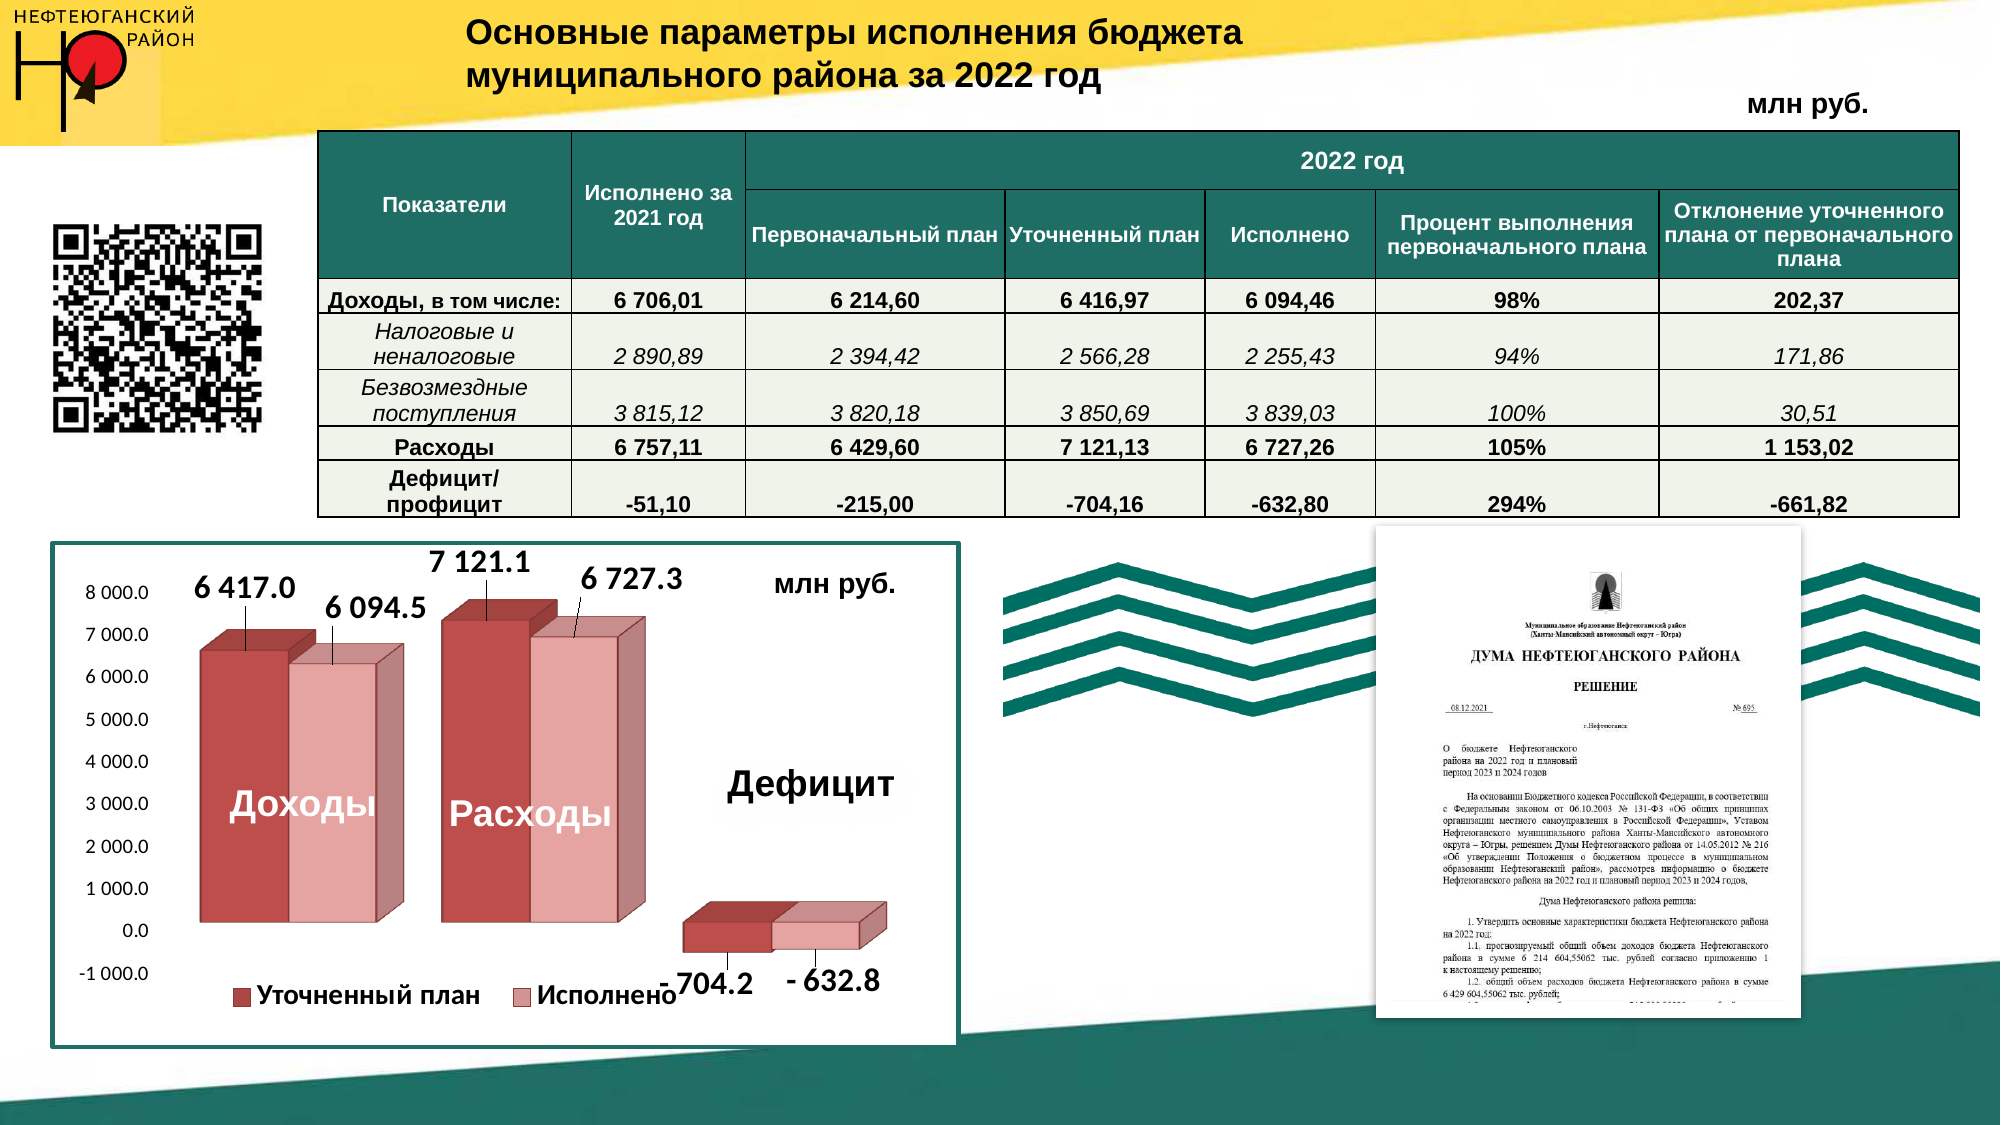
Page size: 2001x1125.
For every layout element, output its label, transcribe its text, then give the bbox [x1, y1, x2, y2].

table_cell 105% [1376, 427, 1658, 459]
table_cell Дефицит/ профицит [319, 461, 571, 516]
table_cell 171,86 [1660, 314, 1958, 369]
table_cell 3 815,12 [572, 370, 745, 425]
table_cell Доходы, в том числе: [319, 279, 571, 312]
table_cell 6 094,46 [1206, 279, 1375, 312]
table_cell 3 850,69 [1006, 370, 1204, 425]
table_cell 6 429,60 [746, 427, 1004, 459]
picture [33, 204, 282, 454]
table_cell 2 394,42 [746, 314, 1004, 369]
table_cell 2 566,28 [1006, 314, 1204, 369]
picture [0, 0, 2000, 146]
table_cell 6 706,01 [572, 279, 745, 312]
table_cell 7 121,13 [1006, 427, 1204, 459]
table_cell 6 214,60 [746, 279, 1004, 312]
table_cell Первоначальный план [746, 190, 1004, 278]
table_cell Уточненный план [1006, 190, 1204, 278]
table_cell Процент выполнения первоначального плана [1376, 190, 1658, 278]
table_cell 94% [1376, 314, 1658, 369]
table_cell 2 255,43 [1206, 314, 1375, 369]
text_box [0, 872, 2000, 1125]
table_cell 100% [1376, 370, 1658, 425]
table_cell 30,51 [1660, 370, 1958, 425]
table_cell Расходы [319, 427, 571, 459]
table_header Исполнено за 2021 год [572, 157, 745, 278]
table_cell 3 820,18 [746, 370, 1004, 425]
table_cell -704,16 [1006, 461, 1204, 516]
table_cell 98% [1376, 279, 1658, 312]
table_cell -661,82 [1660, 461, 1958, 516]
table_cell -632,80 [1206, 461, 1375, 516]
table_cell -51,10 [572, 461, 745, 516]
table_cell Исполнено [1206, 190, 1375, 278]
table_header Показатели [319, 157, 571, 278]
picture [1003, 539, 1981, 1004]
table_cell 1 153,02 [1660, 427, 1958, 459]
table_cell Отклонение уточненного плана от первоначального плана [1660, 190, 1958, 278]
table_cell Безвозмездные поступления [319, 370, 571, 425]
table_cell 3 839,03 [1206, 370, 1375, 425]
table_header 2022 год [746, 157, 1958, 189]
table_cell 6 416,97 [1006, 279, 1204, 312]
table_cell 2 890,89 [572, 314, 745, 369]
table_cell 6 727,26 [1206, 427, 1375, 459]
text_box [50, 540, 961, 1050]
table_cell -215,00 [746, 461, 1004, 516]
table_cell 6 757,11 [572, 427, 745, 459]
table_cell 202,37 [1660, 279, 1958, 312]
table_cell Налоговые и неналоговые [319, 314, 571, 369]
table_cell 294% [1376, 461, 1658, 516]
